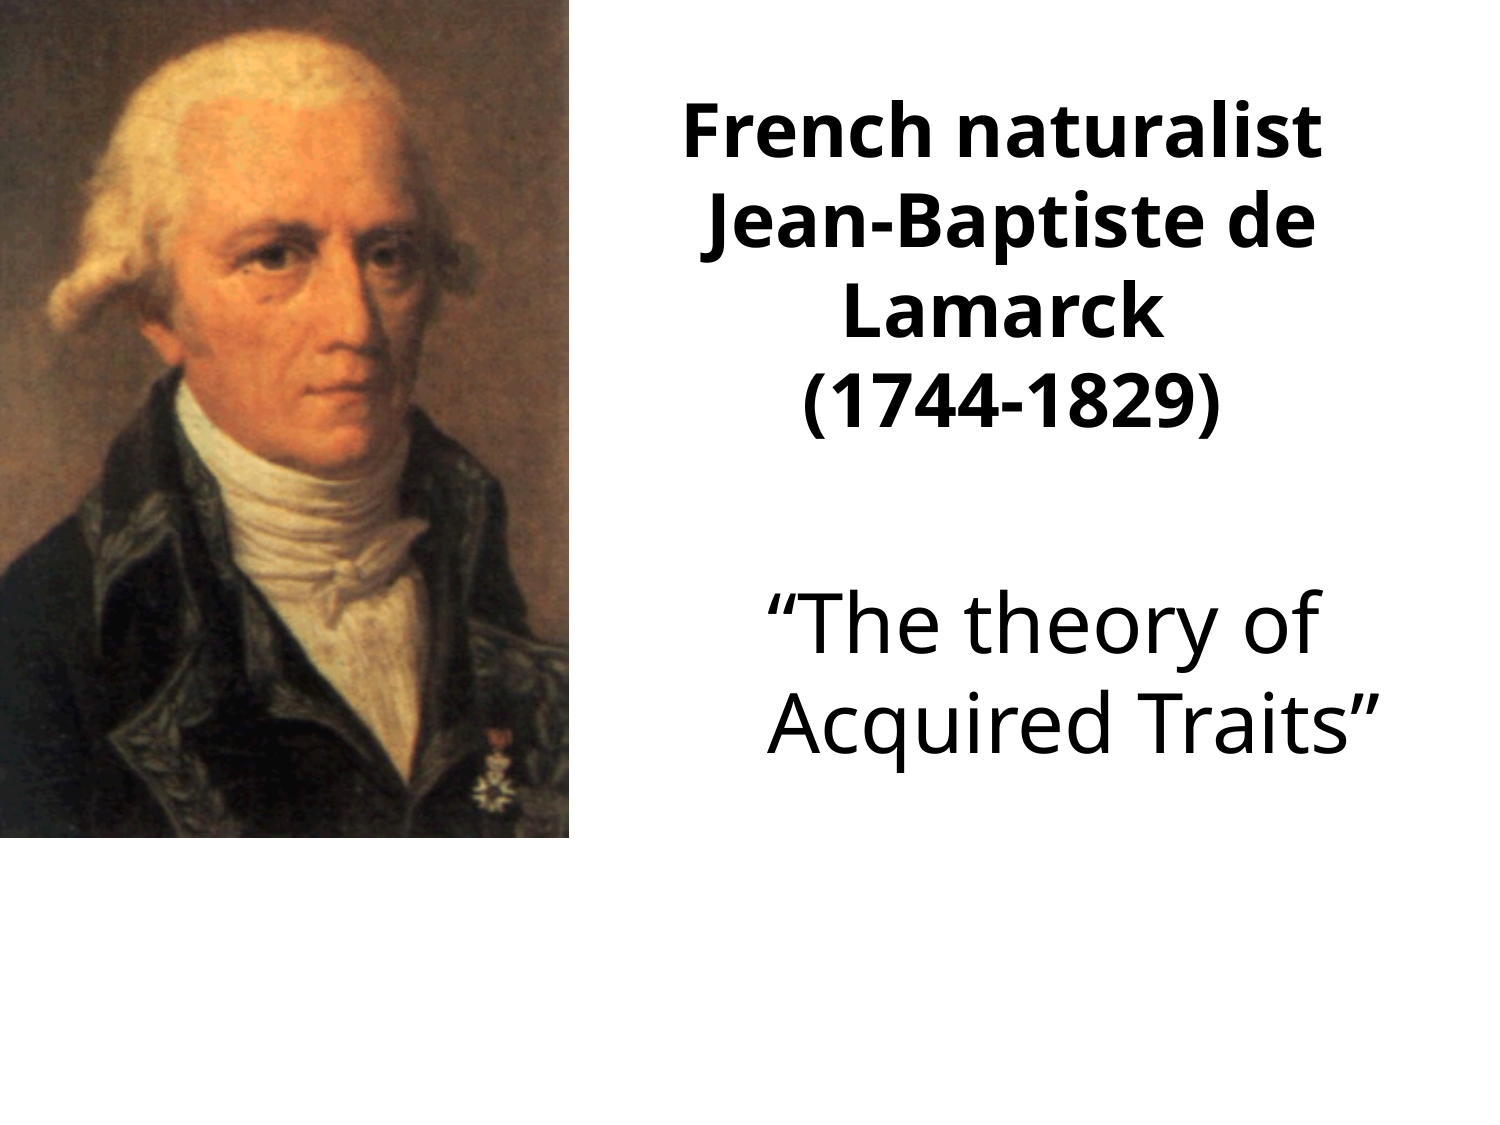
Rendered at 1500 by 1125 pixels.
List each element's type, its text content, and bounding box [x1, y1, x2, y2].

text_box “The theory of Acquired Traits” [752, 563, 1396, 778]
picture [0, 0, 569, 838]
title French naturalist Jean-Baptiste de Lamarck (1744-1829) [570, 0, 1463, 526]
